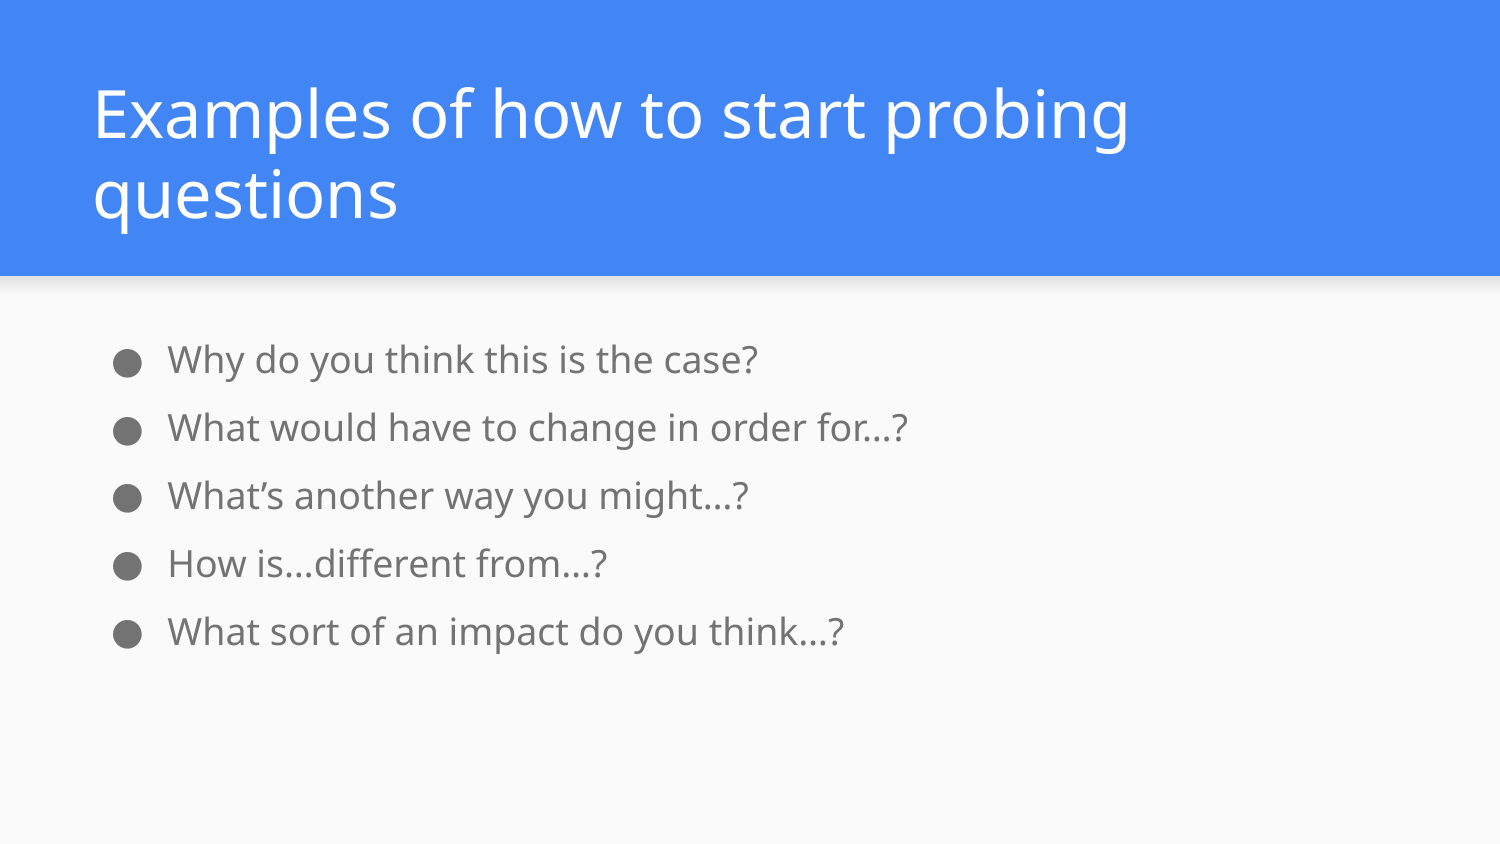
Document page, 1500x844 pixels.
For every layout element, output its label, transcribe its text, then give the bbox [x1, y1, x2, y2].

title Examples of how to start probing questions [77, 121, 1427, 248]
list Why do you think this is the case? What would have to change in order for…? What’s another way you might…? How is…different from…? What sort of an impact do you think…? [77, 314, 1427, 760]
